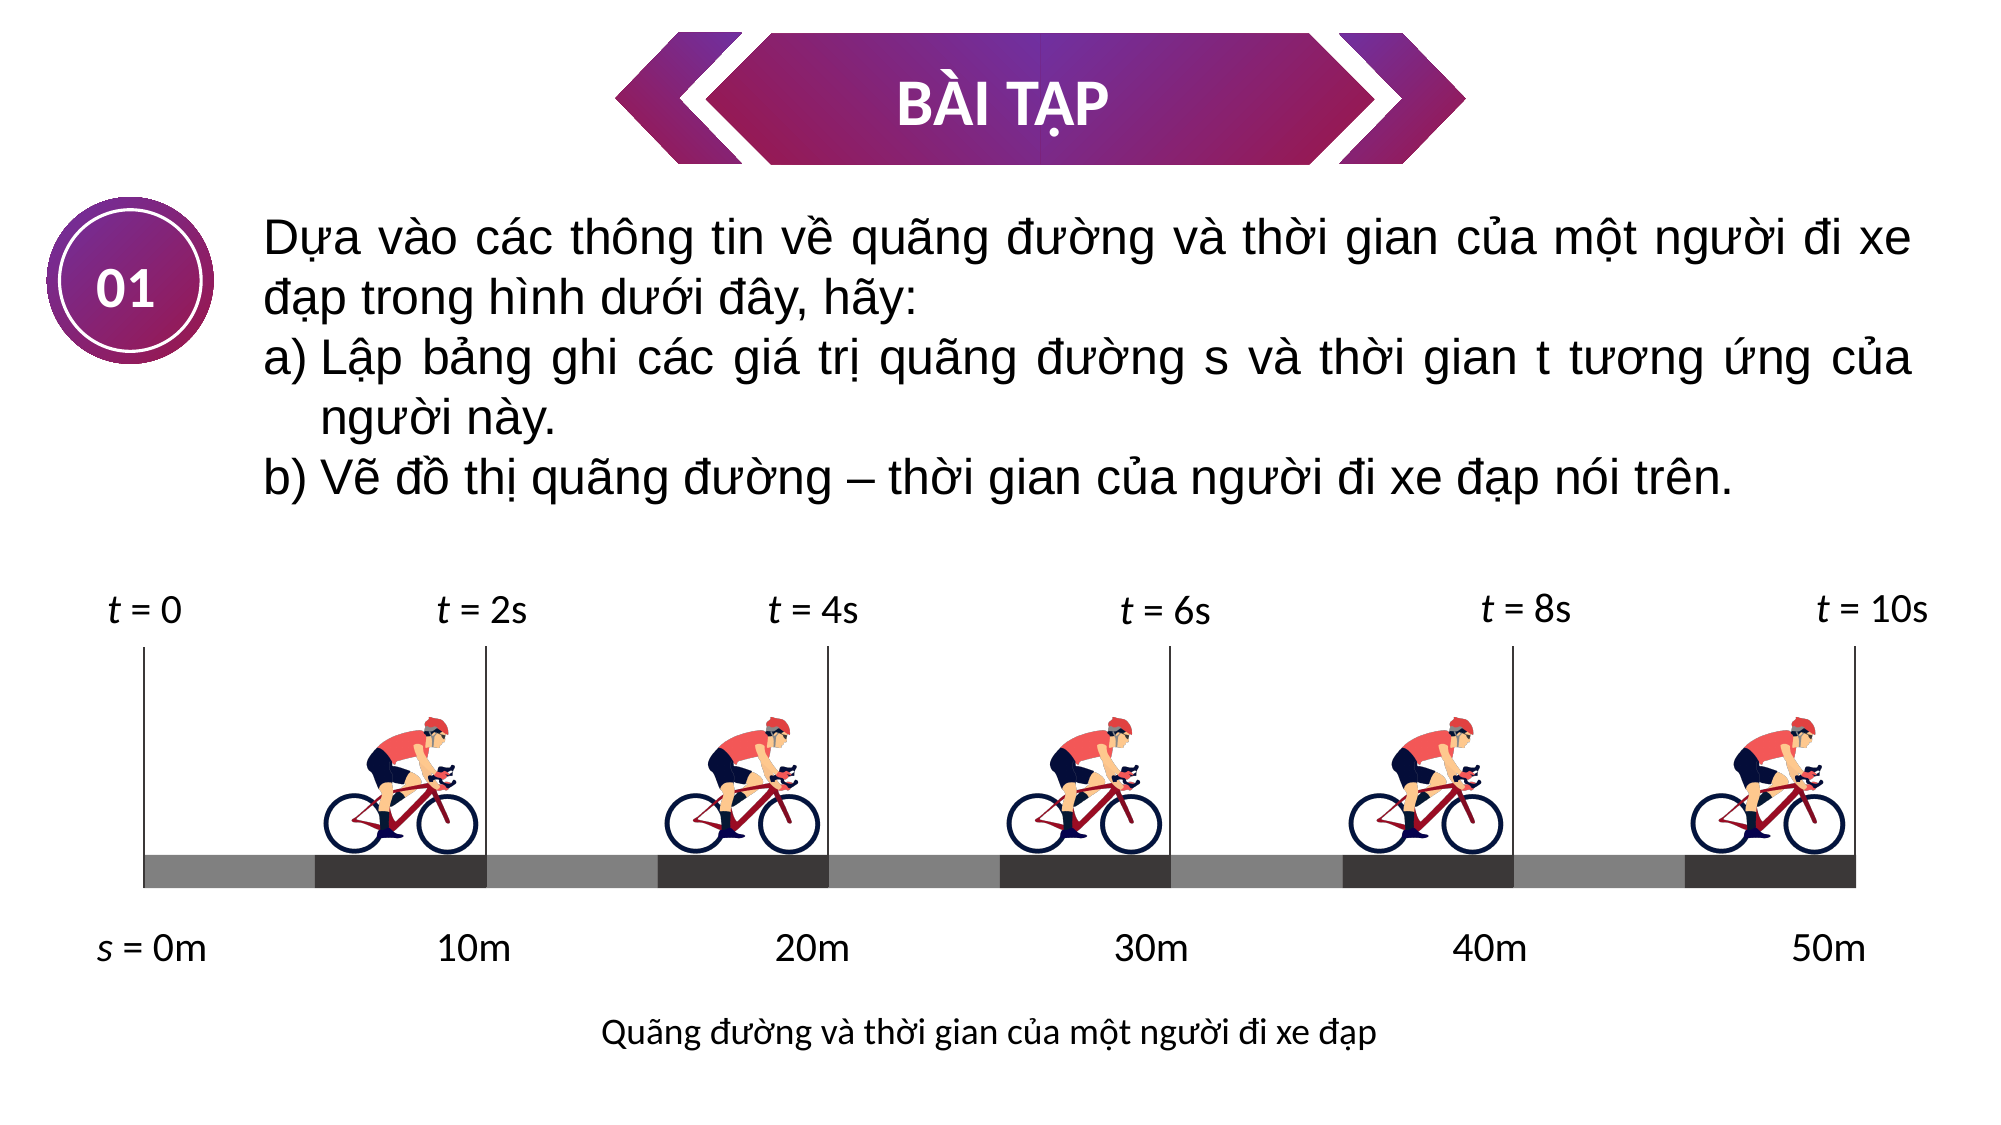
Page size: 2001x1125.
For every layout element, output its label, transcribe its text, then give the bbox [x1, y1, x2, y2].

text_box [82, 573, 1971, 979]
text_box Dựa vào các thông tin về quãng đường và thời gian của một người đi xe đạp trong hình dưới đây, hãy: Lập bảng ghi các giá trị quãng đường s và thời gian t tương ứng của người này. Vẽ đồ thị quãng đường – thời gian của người đi xe đạp nói trên. [249, 197, 1928, 512]
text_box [46, 197, 214, 364]
text_box Quãng đường và thời gian của một người đi xe đạp [586, 999, 1494, 1060]
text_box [705, 33, 1375, 165]
text_box [1337, 32, 1468, 165]
text_box [614, 31, 744, 165]
